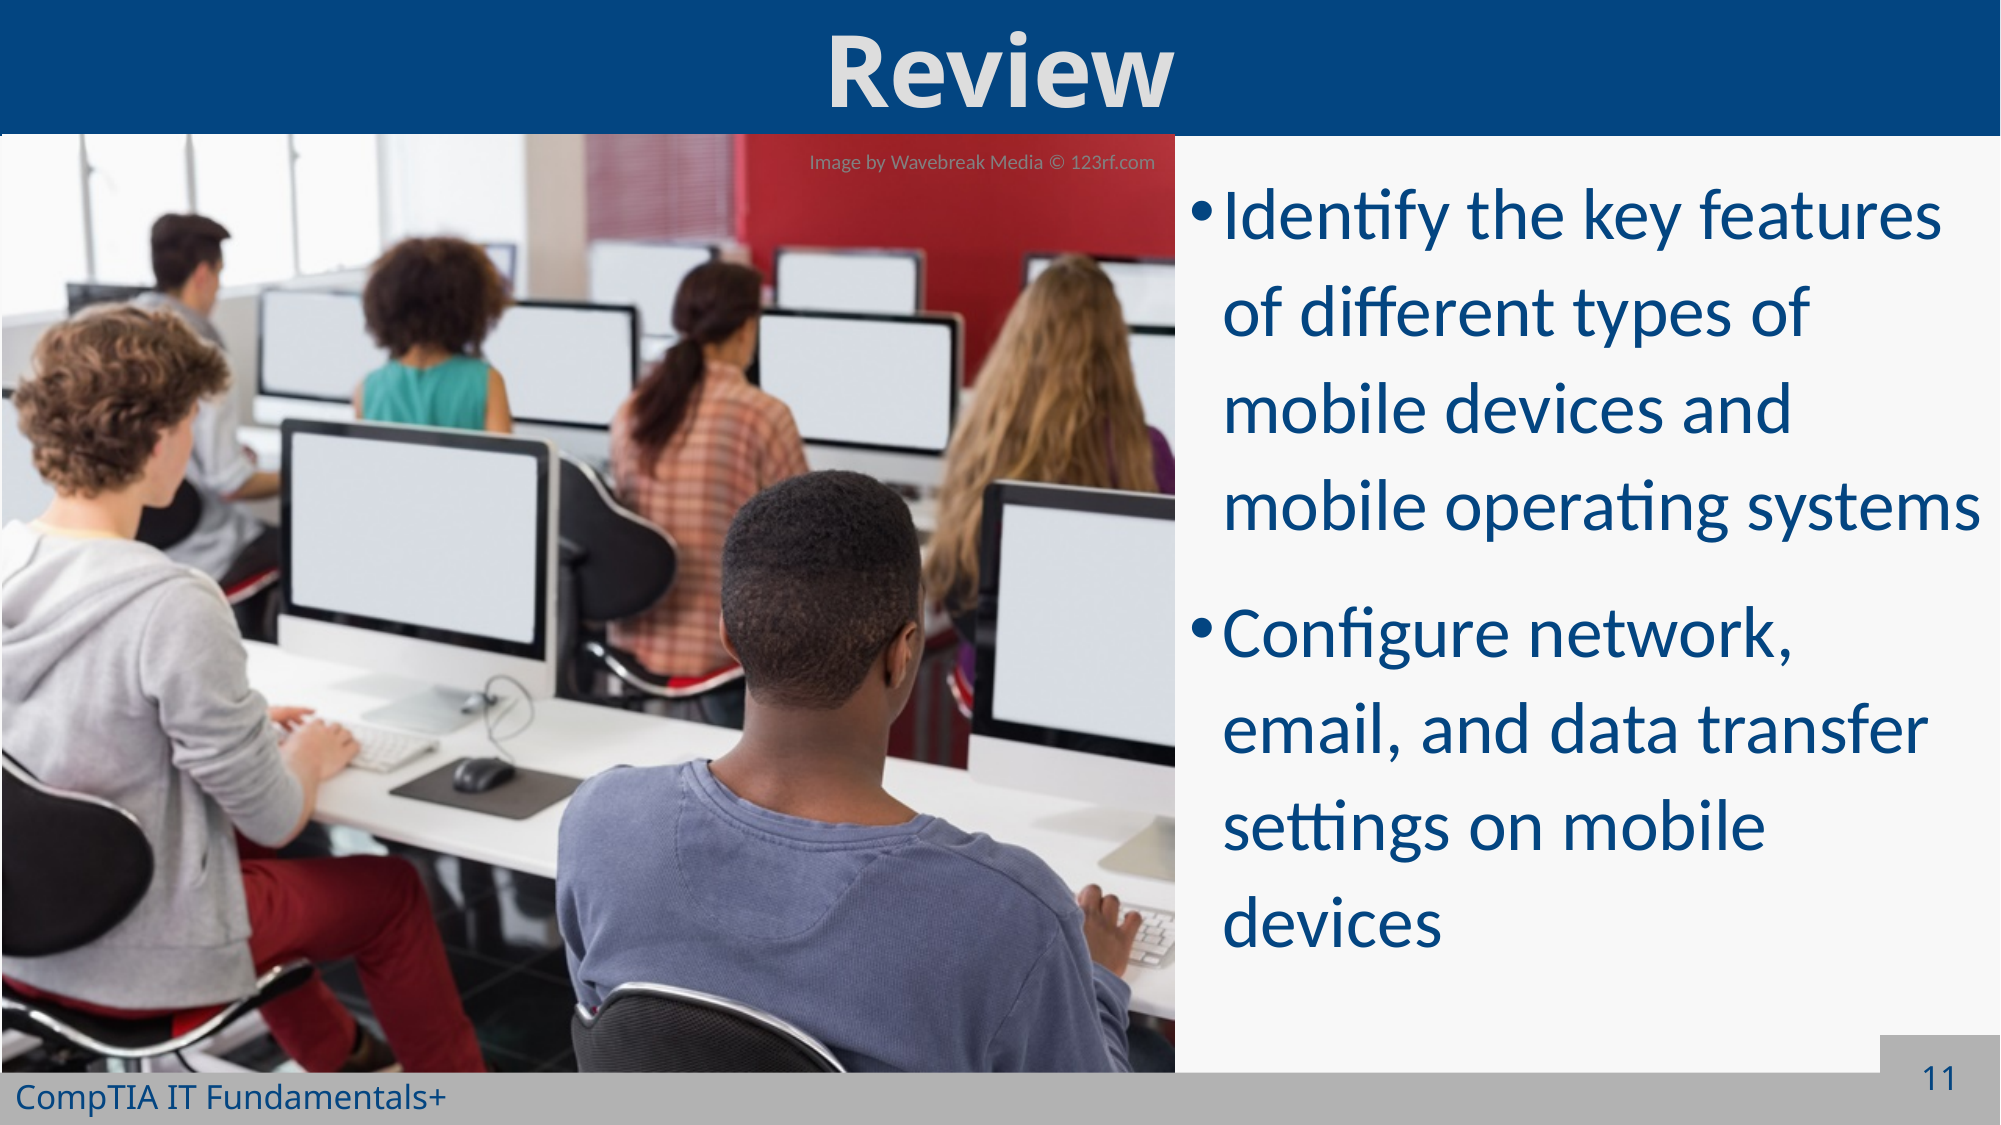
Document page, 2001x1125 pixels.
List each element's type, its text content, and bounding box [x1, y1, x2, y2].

picture [2, 134, 1175, 1072]
list Identify the key features of different types of mobile devices and mobile operating systems Configure network, email, and data transfer settings on mobile devices [1174, 149, 2000, 1065]
slide_number 11 [1880, 1035, 2000, 1125]
footer CompTIA IT Fundamentals+ [0, 1072, 1880, 1125]
